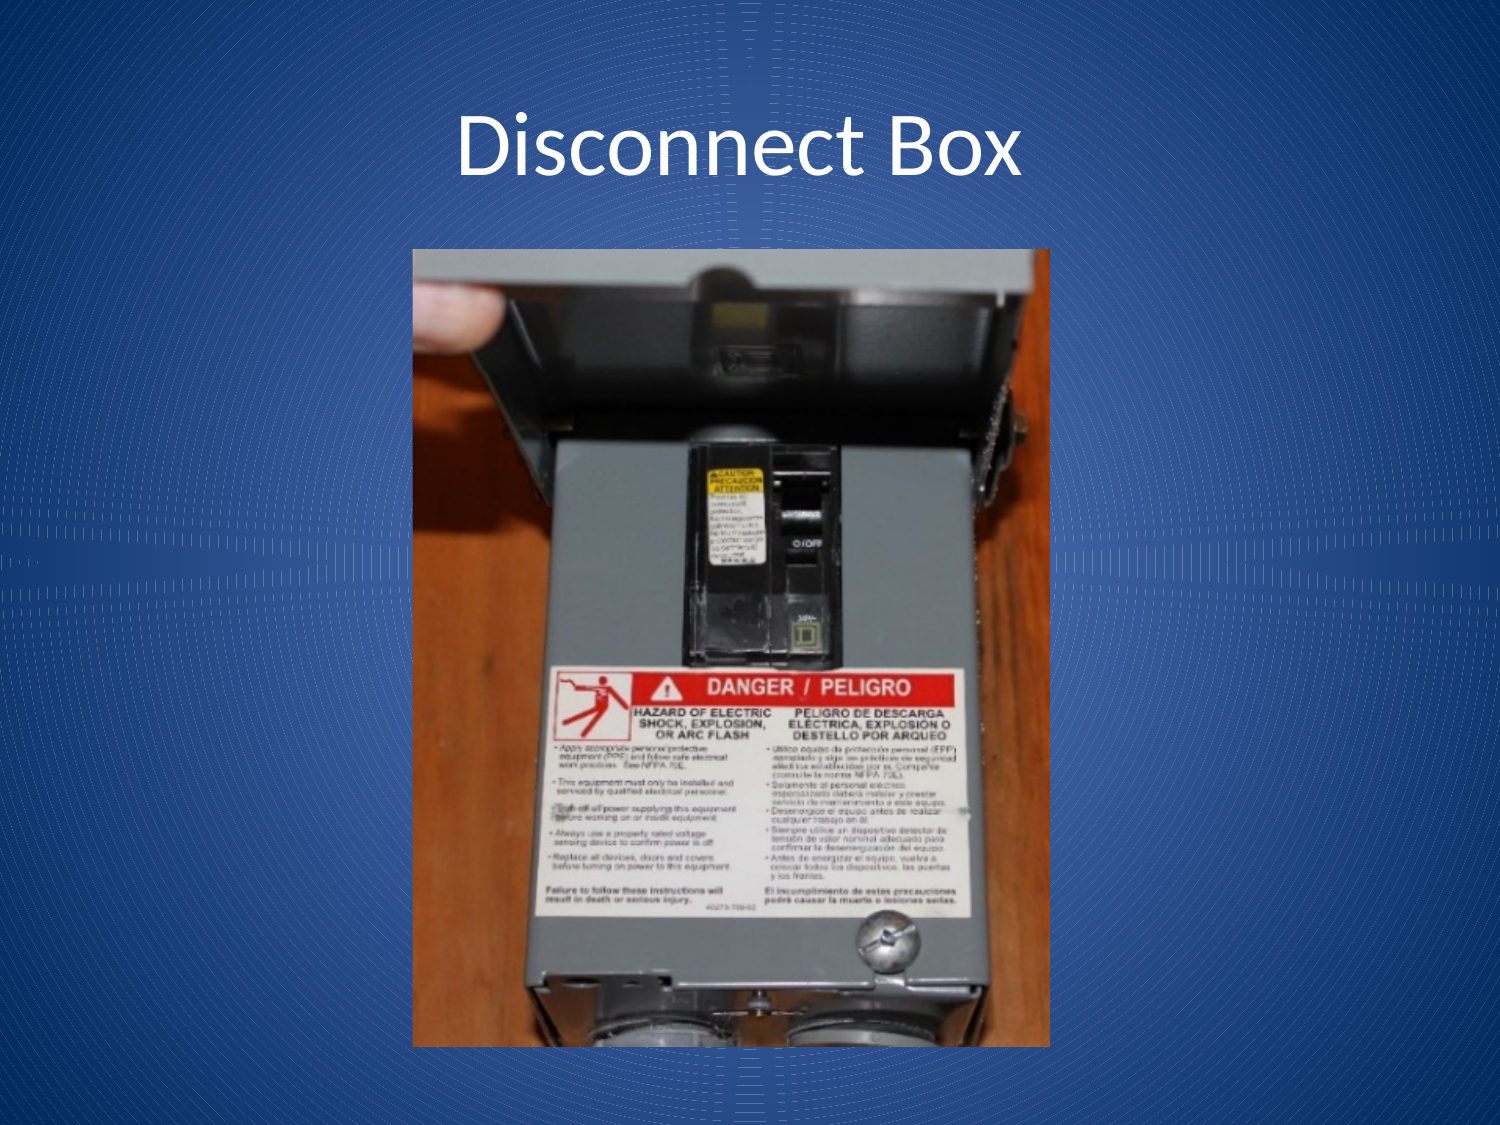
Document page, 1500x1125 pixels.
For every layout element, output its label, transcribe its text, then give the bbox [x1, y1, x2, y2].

picture [412, 249, 1051, 1048]
title Disconnect Box [75, 45, 1425, 233]
